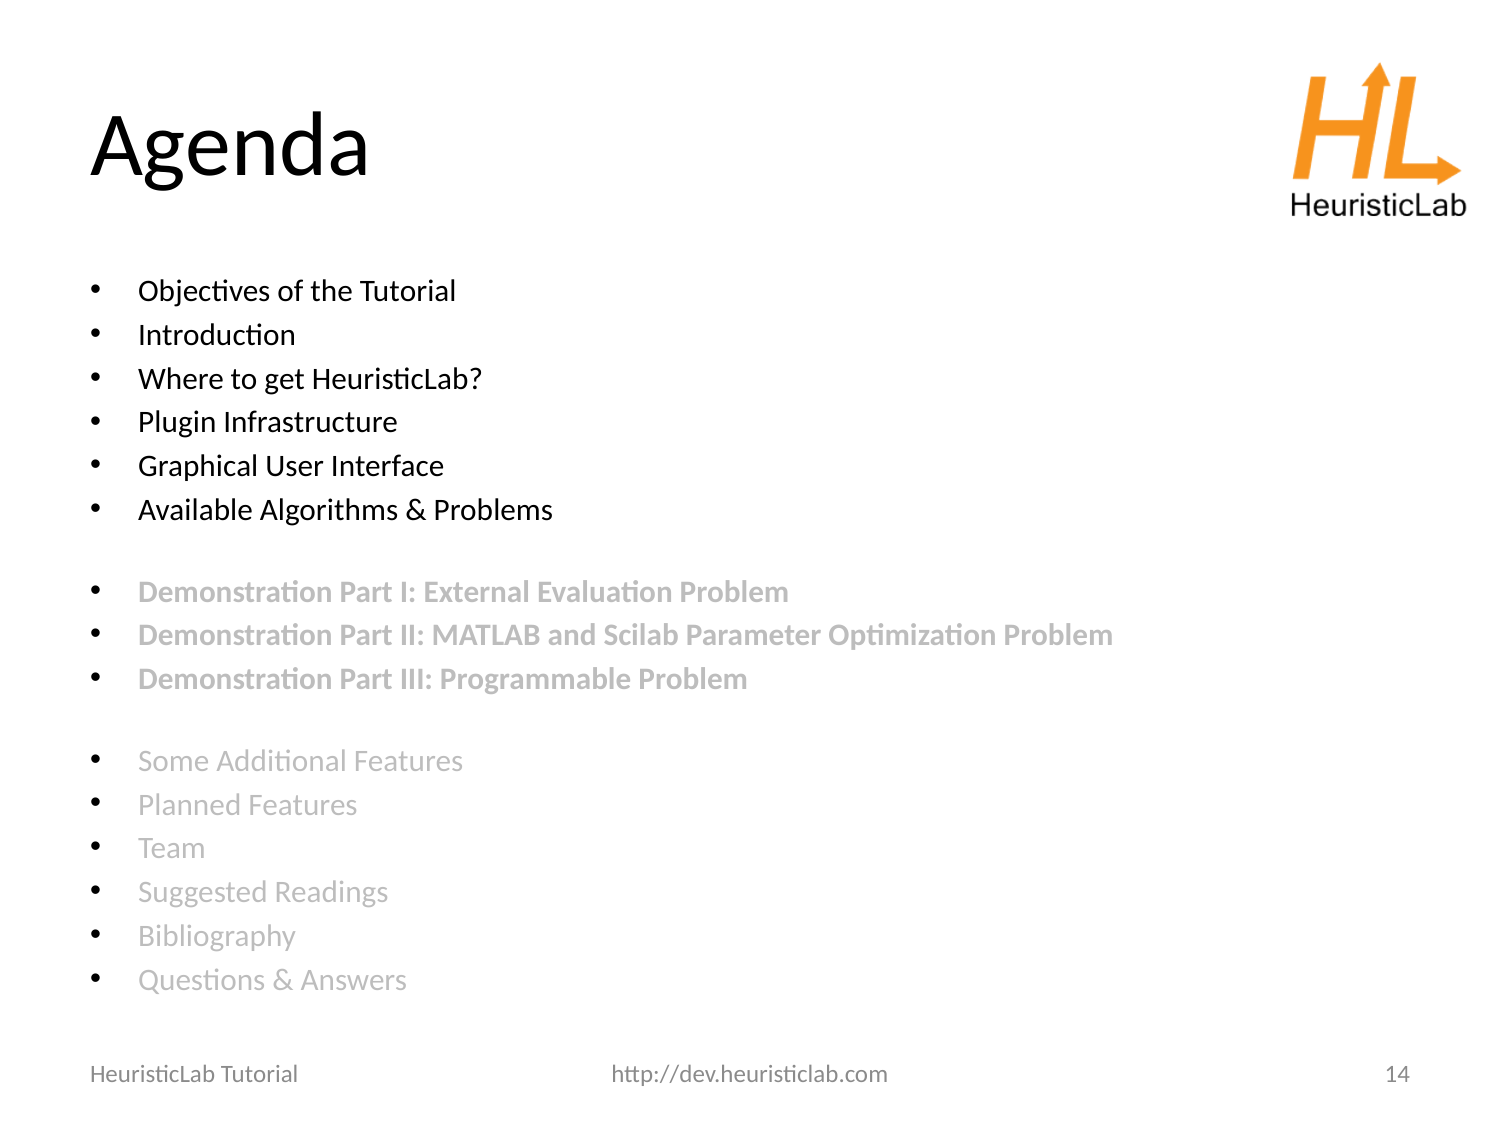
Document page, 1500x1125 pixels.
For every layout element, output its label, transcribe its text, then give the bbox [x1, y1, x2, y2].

title Agenda [75, 45, 1282, 233]
list Objectives of the Tutorial Introduction Where to get HeuristicLab? Plugin Infrastructure Graphical User Interface Available Algorithms & Problems Demonstration Part I: External Evaluation Problem Demonstration Part II: MATLAB and Scilab Parameter Optimization Problem Demonstration Part III: Programmable Problem Some Additional Features Planned Features Team Suggested Readings Bibliography Questions & Answers [75, 262, 1425, 1005]
slide_number HeuristicLab Tutorial [75, 1042, 425, 1103]
slide_number 14 [1074, 1042, 1425, 1103]
picture [1281, 27, 1474, 244]
footer http://dev.heuristiclab.com [512, 1042, 988, 1103]
